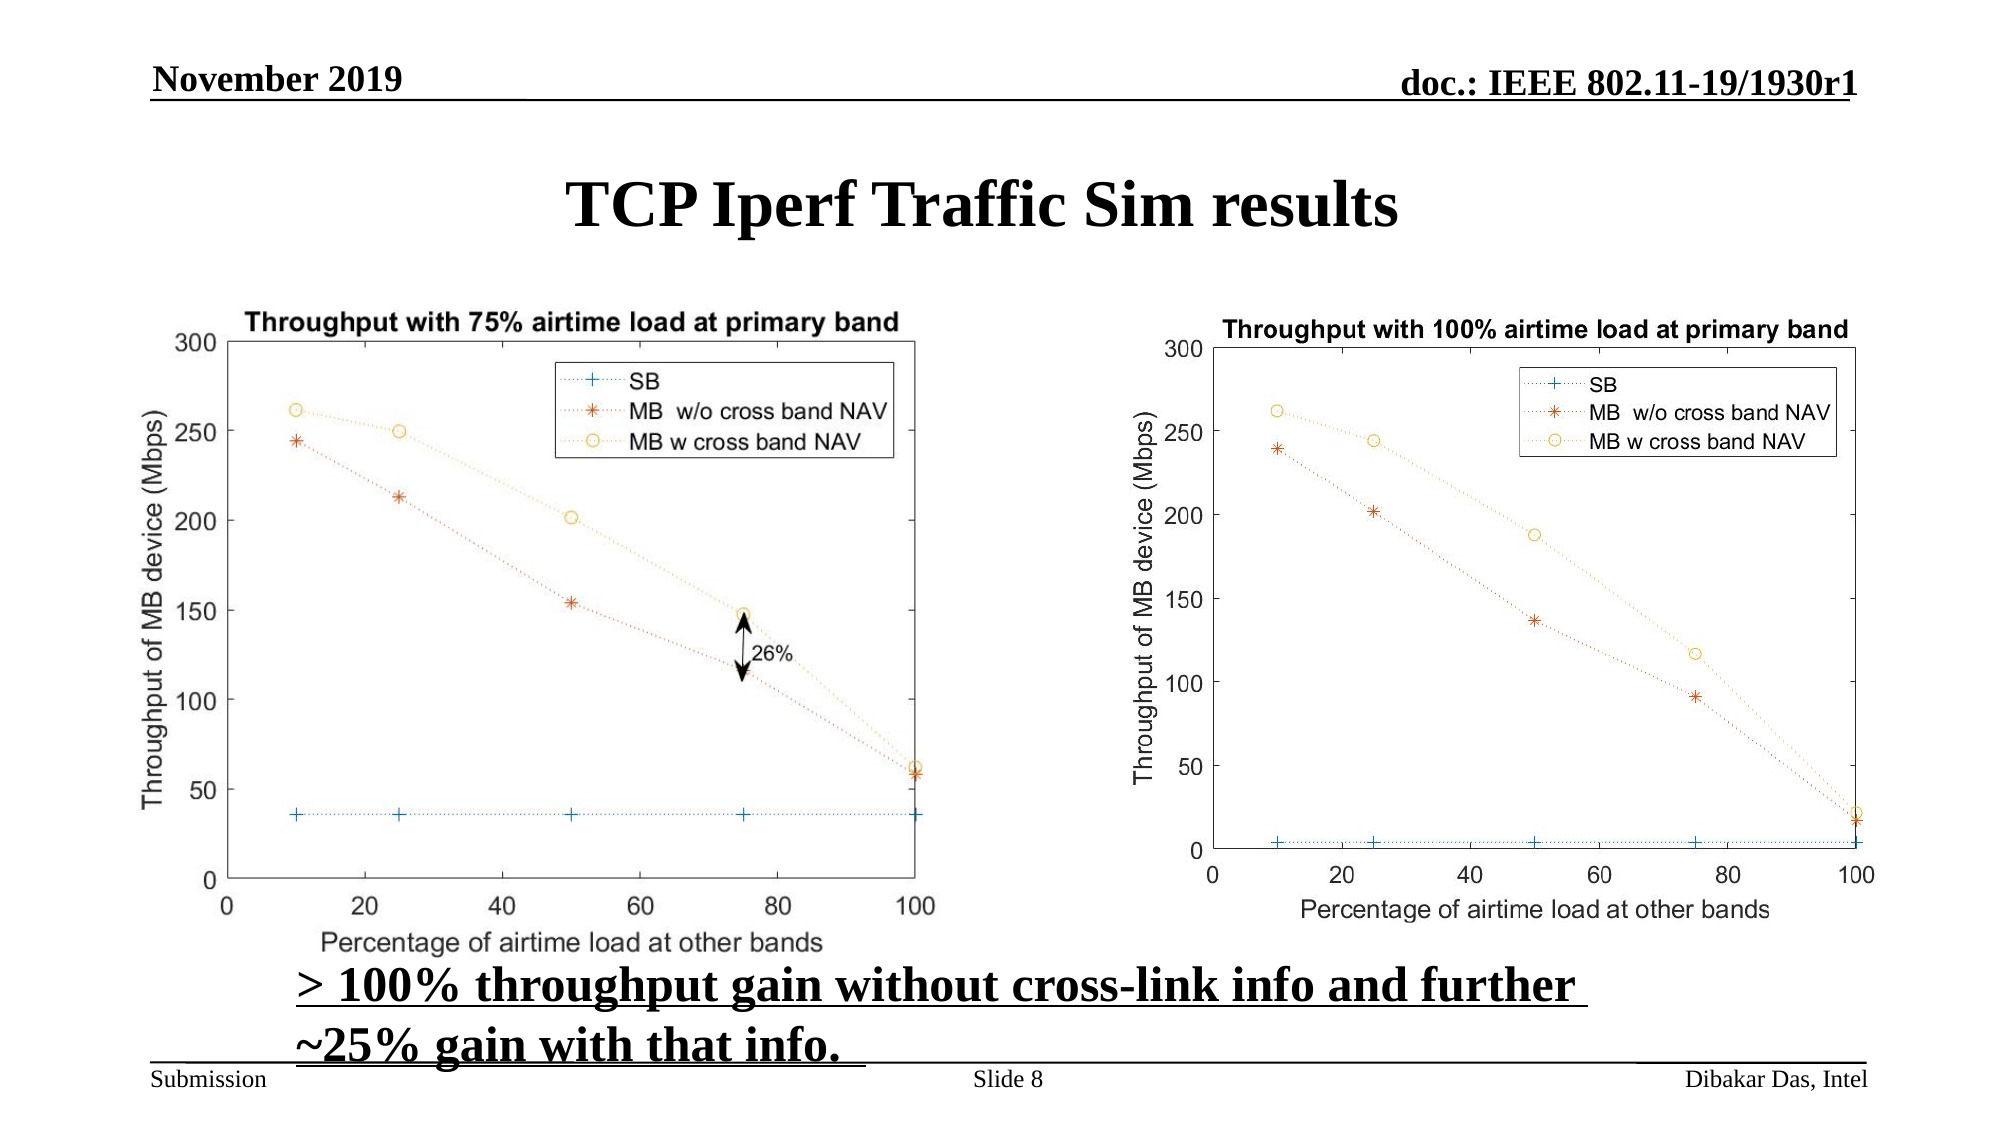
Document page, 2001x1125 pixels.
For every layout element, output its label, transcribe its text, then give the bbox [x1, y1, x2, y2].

picture [1105, 299, 1935, 923]
slide_number Slide 8 [950, 1079, 1067, 1123]
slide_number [152, 54, 563, 100]
picture [111, 291, 1000, 958]
text_box > 100% throughput gain without cross-link info and further ~25% gain with that info. [281, 944, 1604, 1079]
title TCP Iperf Traffic Sim results [149, 112, 1850, 288]
footer Dibakar Das, Intel [1171, 1061, 1869, 1093]
